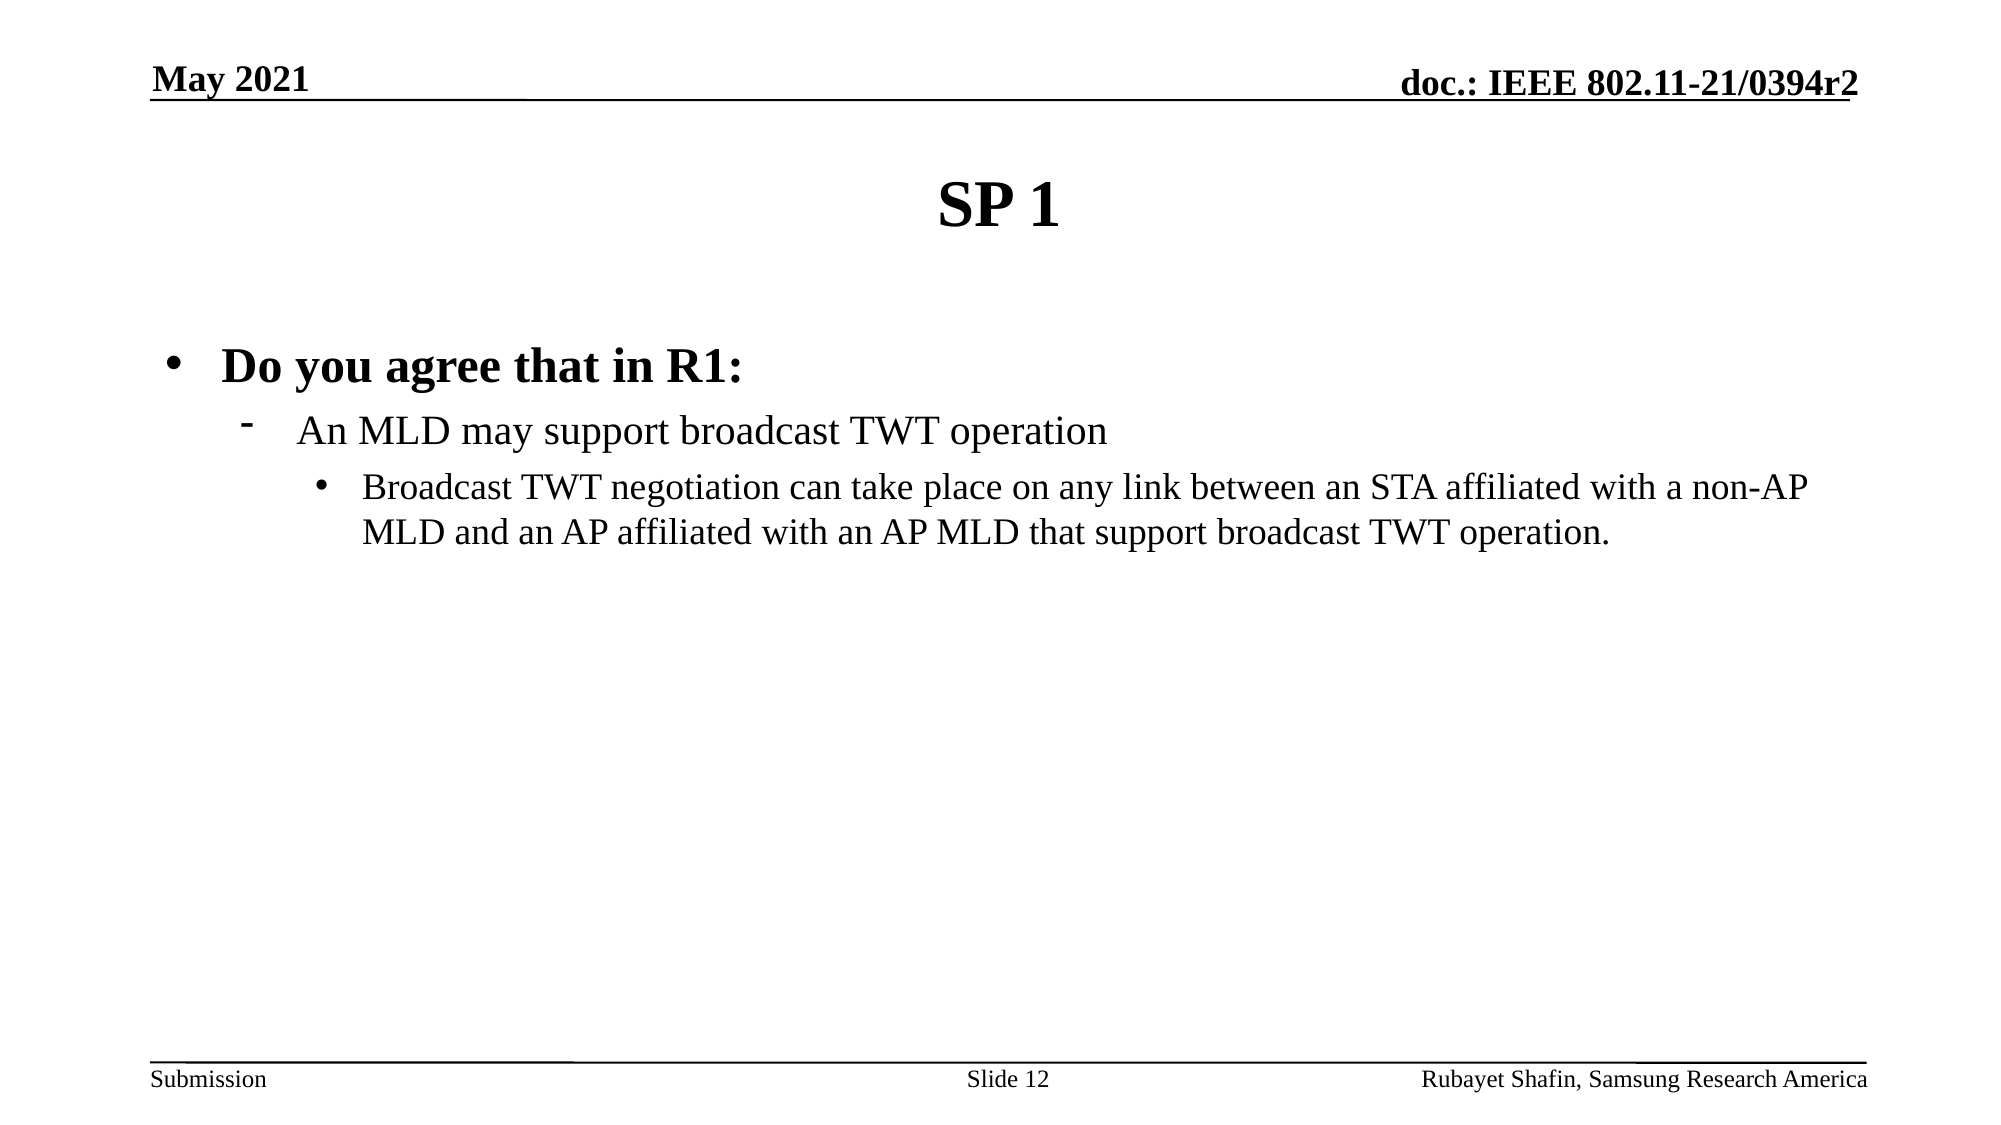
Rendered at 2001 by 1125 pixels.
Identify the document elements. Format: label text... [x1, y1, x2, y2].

list Do you agree that in R1: An MLD may support broadcast TWT operation Broadcast TWT negotiation can take place on any link between an STA affiliated with a non-AP MLD and an AP affiliated with an AP MLD that support broadcast TWT operation. [149, 324, 1850, 1000]
footer Rubayet Shafin, Samsung Research America [1171, 1061, 1869, 1093]
slide_number Slide 12 [950, 1061, 1067, 1123]
title SP 1 [149, 112, 1850, 288]
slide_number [152, 54, 563, 100]
